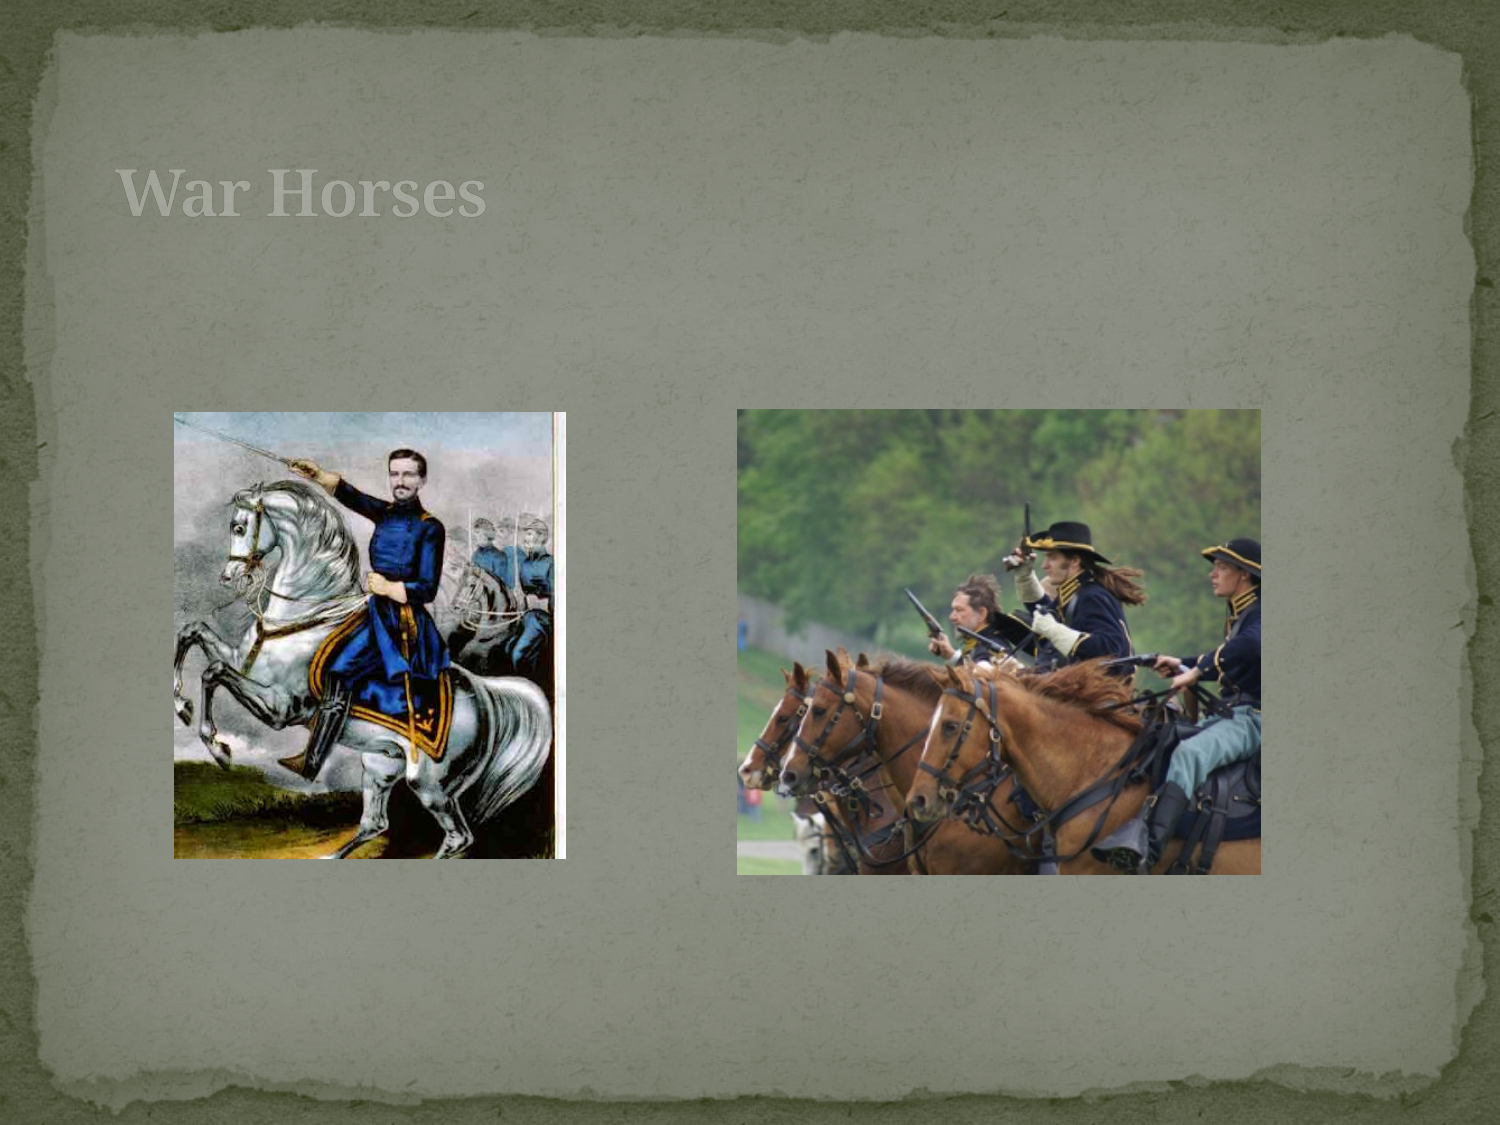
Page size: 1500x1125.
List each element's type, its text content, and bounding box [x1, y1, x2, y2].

title War Horses [99, 49, 1225, 238]
picture [737, 409, 1261, 875]
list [177, 415, 564, 857]
